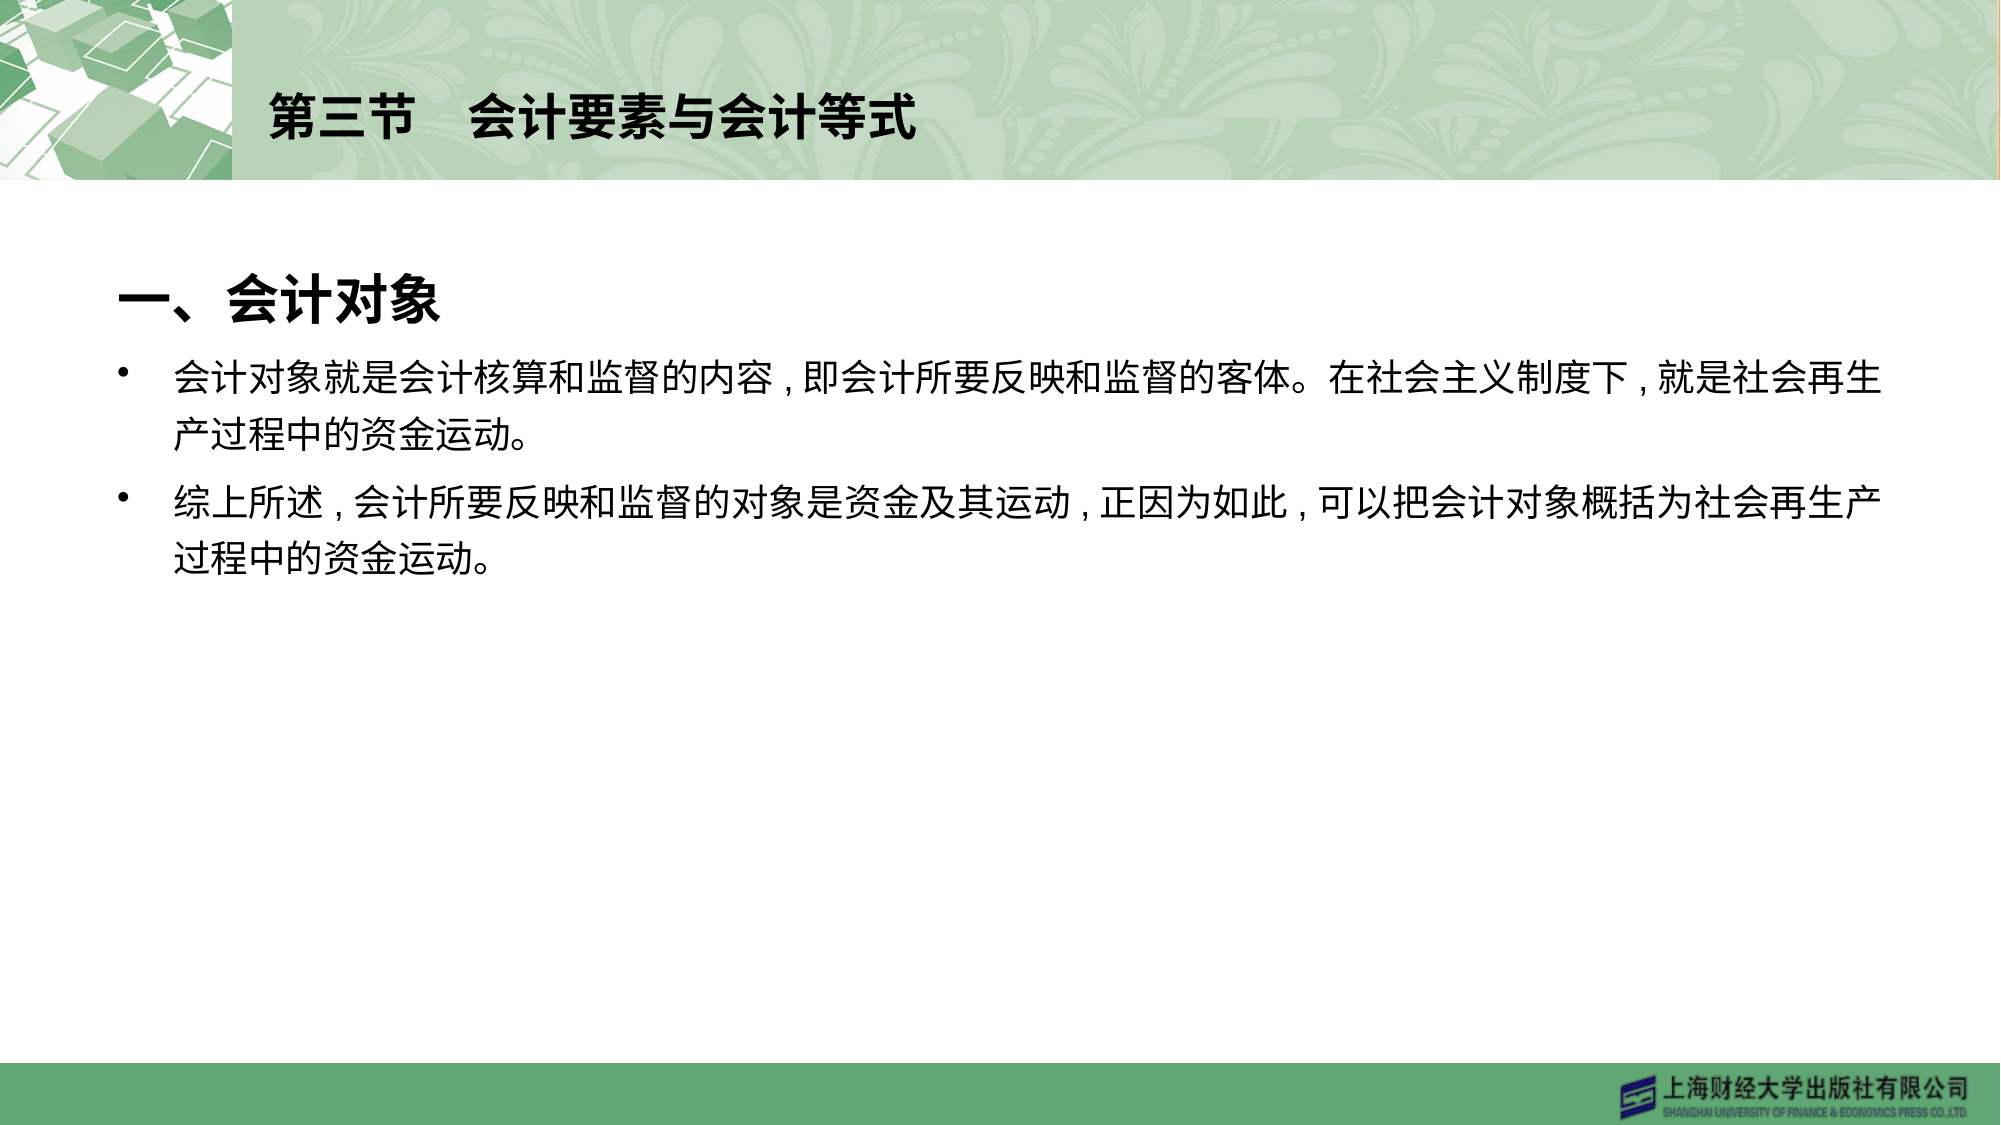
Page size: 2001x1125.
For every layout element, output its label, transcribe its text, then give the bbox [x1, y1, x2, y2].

picture [0, 0, 2001, 1125]
title 第三节 会计要素与会计等式 [252, 64, 1609, 168]
list 一、会计对象 会计对象就是会计核算和监督的内容,即会计所要反映和监督的客体。在社会主义制度下,就是社会再生产过程中的资金运动。 综上所述,会计所要反映和监督的对象是资金及其运动,正因为如此,可以把会计对象概括为社会再生产过程中的资金运动。 [102, 241, 1898, 1065]
